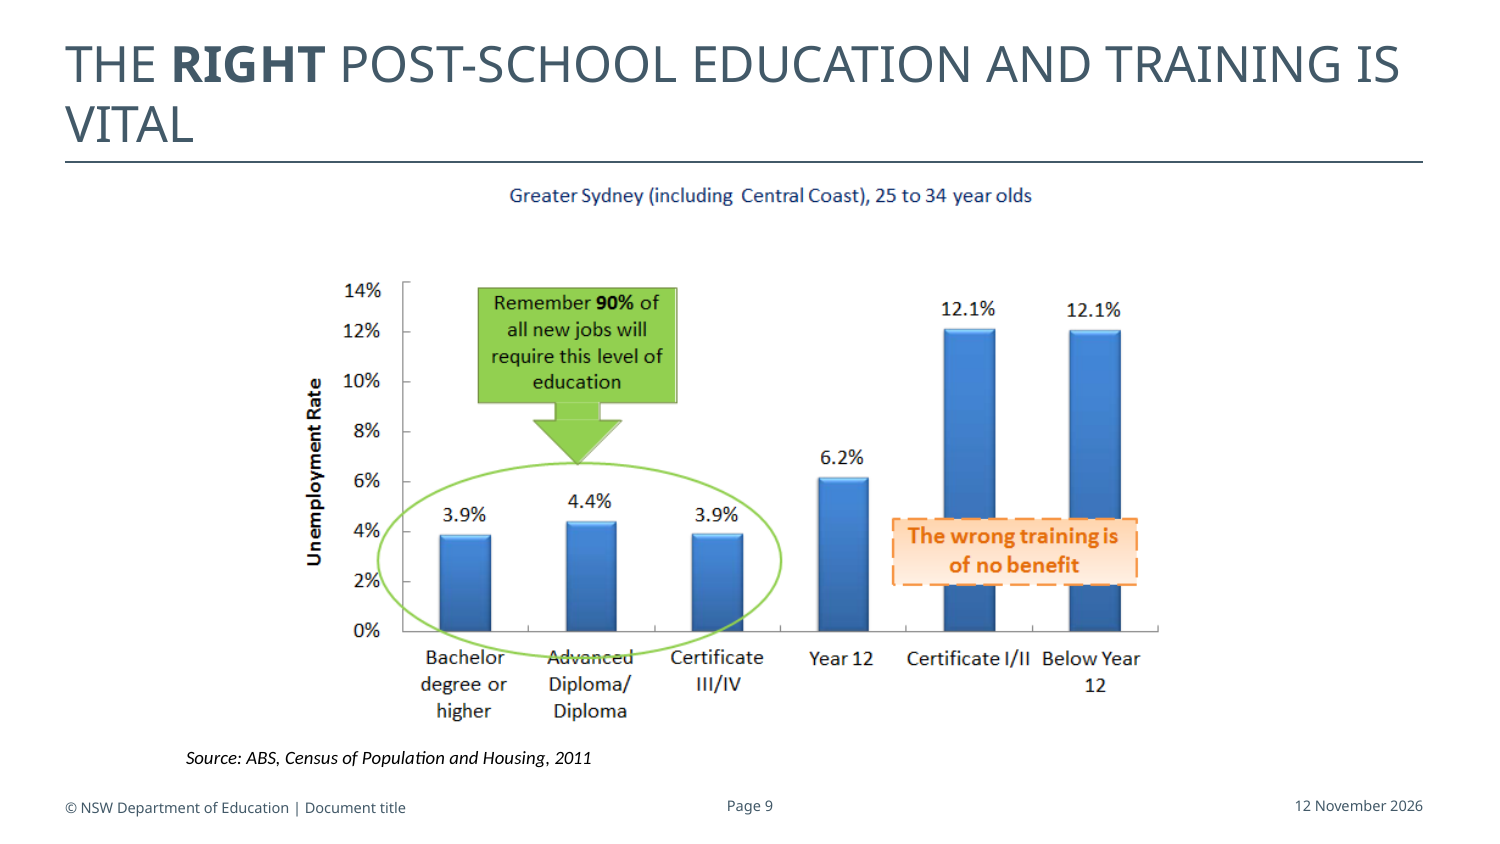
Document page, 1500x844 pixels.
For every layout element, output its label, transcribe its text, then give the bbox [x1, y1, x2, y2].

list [261, 172, 1227, 753]
title The right post-school education and training is vital [64, 43, 1424, 161]
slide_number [1151, 779, 1424, 824]
text_box Source: ABS, Census of Population and Housing, 2011 [183, 745, 666, 777]
slide_number Page 9 [575, 779, 925, 824]
footer © NSW Department of Education | Document title [64, 779, 514, 824]
